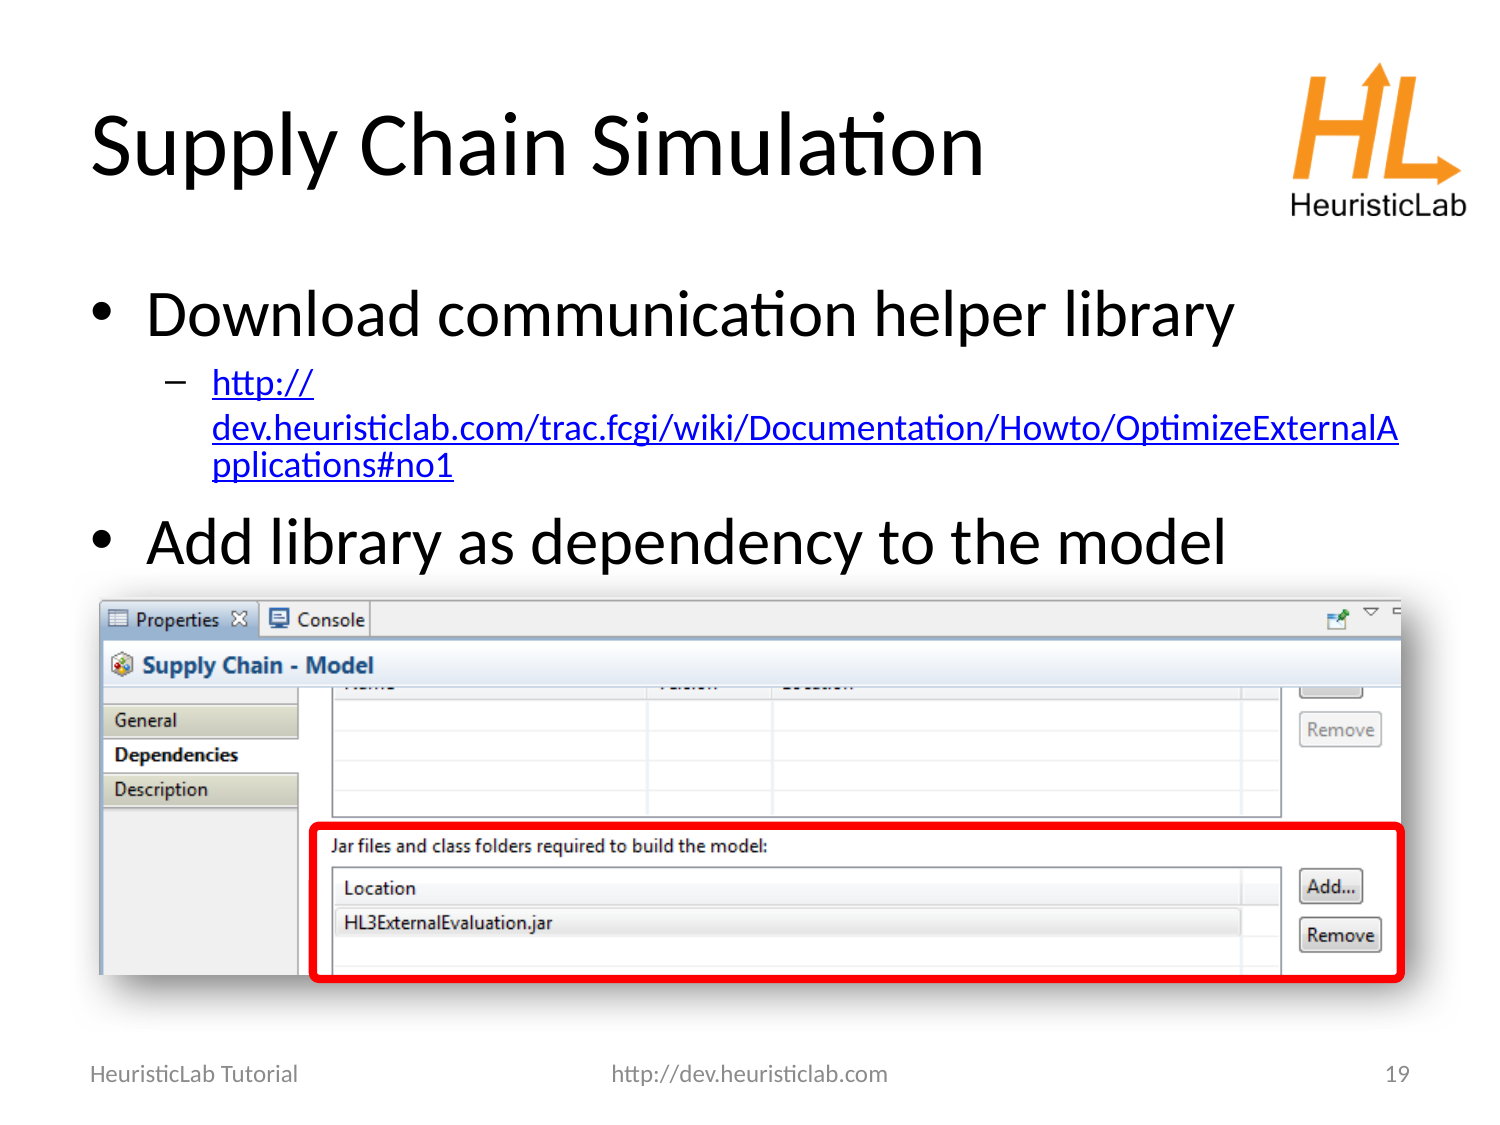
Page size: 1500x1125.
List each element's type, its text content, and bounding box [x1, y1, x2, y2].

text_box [98, 597, 1401, 980]
footer http://dev.heuristiclab.com [512, 1042, 988, 1103]
slide_number 19 [1074, 1042, 1425, 1103]
picture [1281, 27, 1474, 244]
list Download communication helper library http://dev.heuristiclab.com/trac.fcgi/wiki/Documentation/Howto/OptimizeExternalApplications#no1 Add library as dependency to the model [75, 262, 1425, 1005]
slide_number HeuristicLab Tutorial [75, 1042, 425, 1103]
title Supply Chain Simulation [75, 45, 1282, 233]
